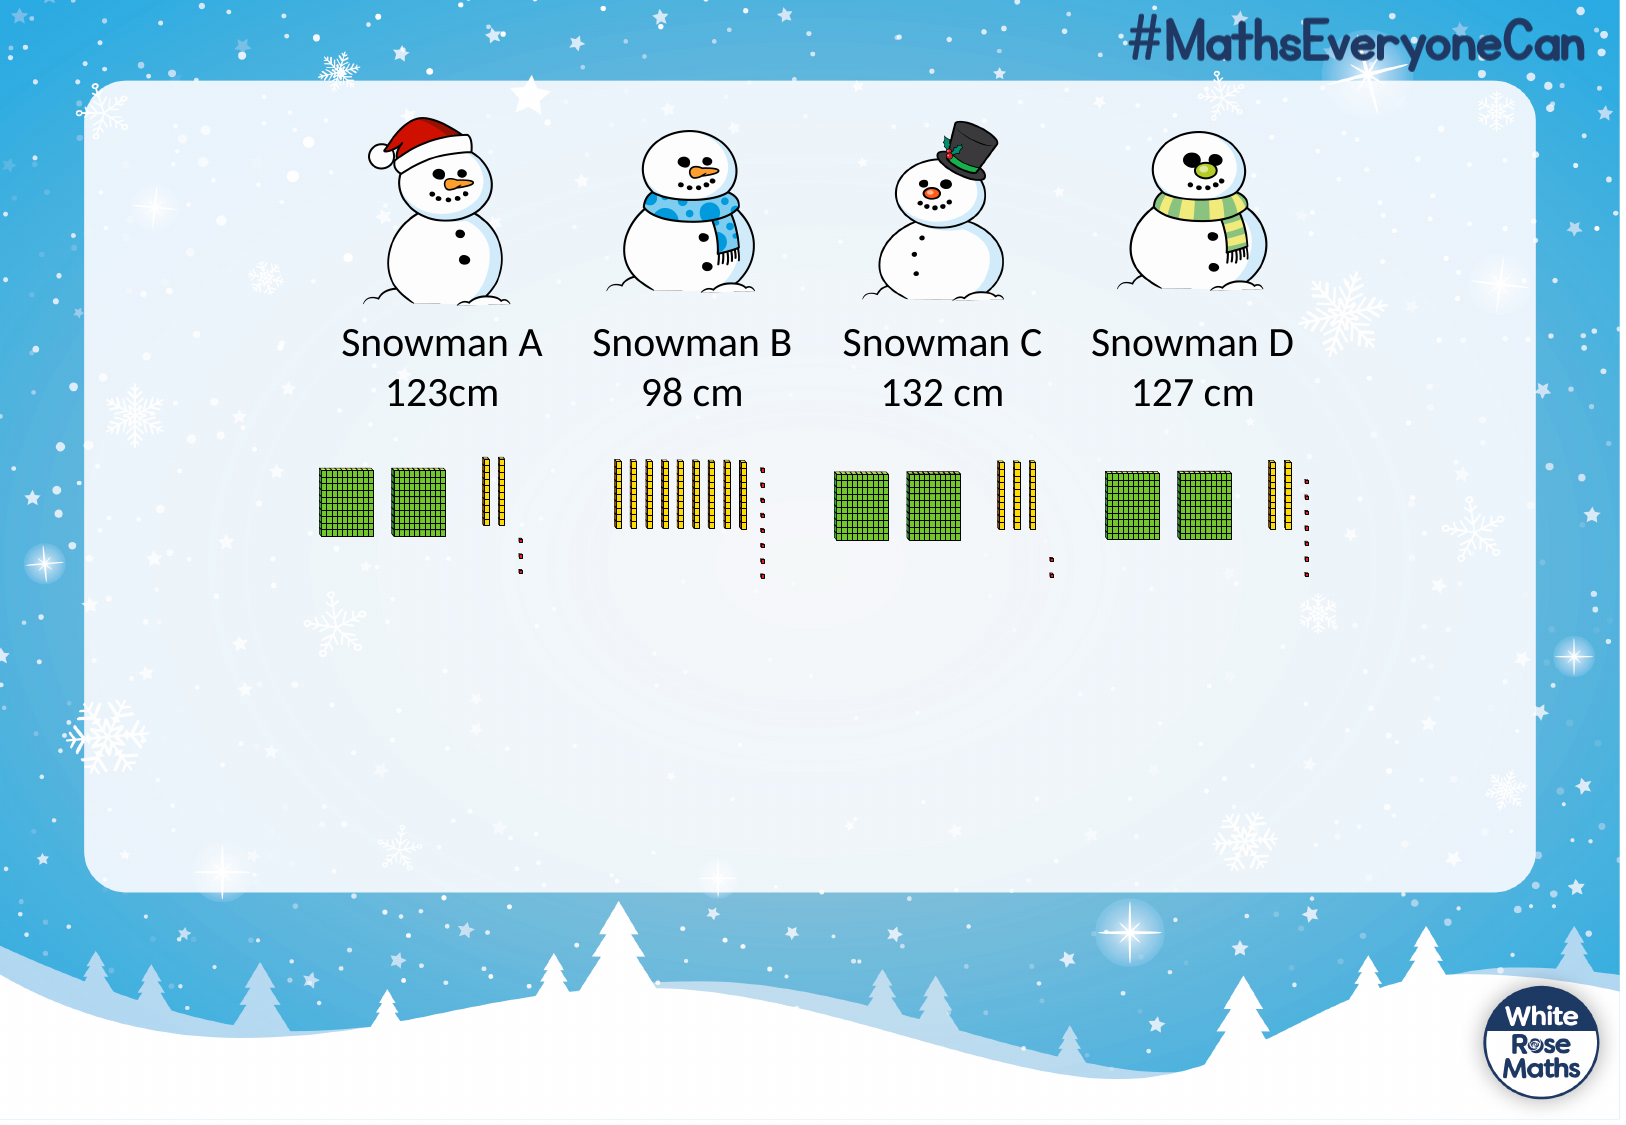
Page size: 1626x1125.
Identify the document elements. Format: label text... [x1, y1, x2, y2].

text_box Snowman C 132 cm [822, 307, 1063, 408]
text_box Snowman A 123cm [321, 307, 563, 423]
picture [0, 0, 1626, 1125]
text_box Snowman B 98 cm [572, 307, 813, 423]
text_box Snowman D 127 cm [1072, 307, 1313, 423]
